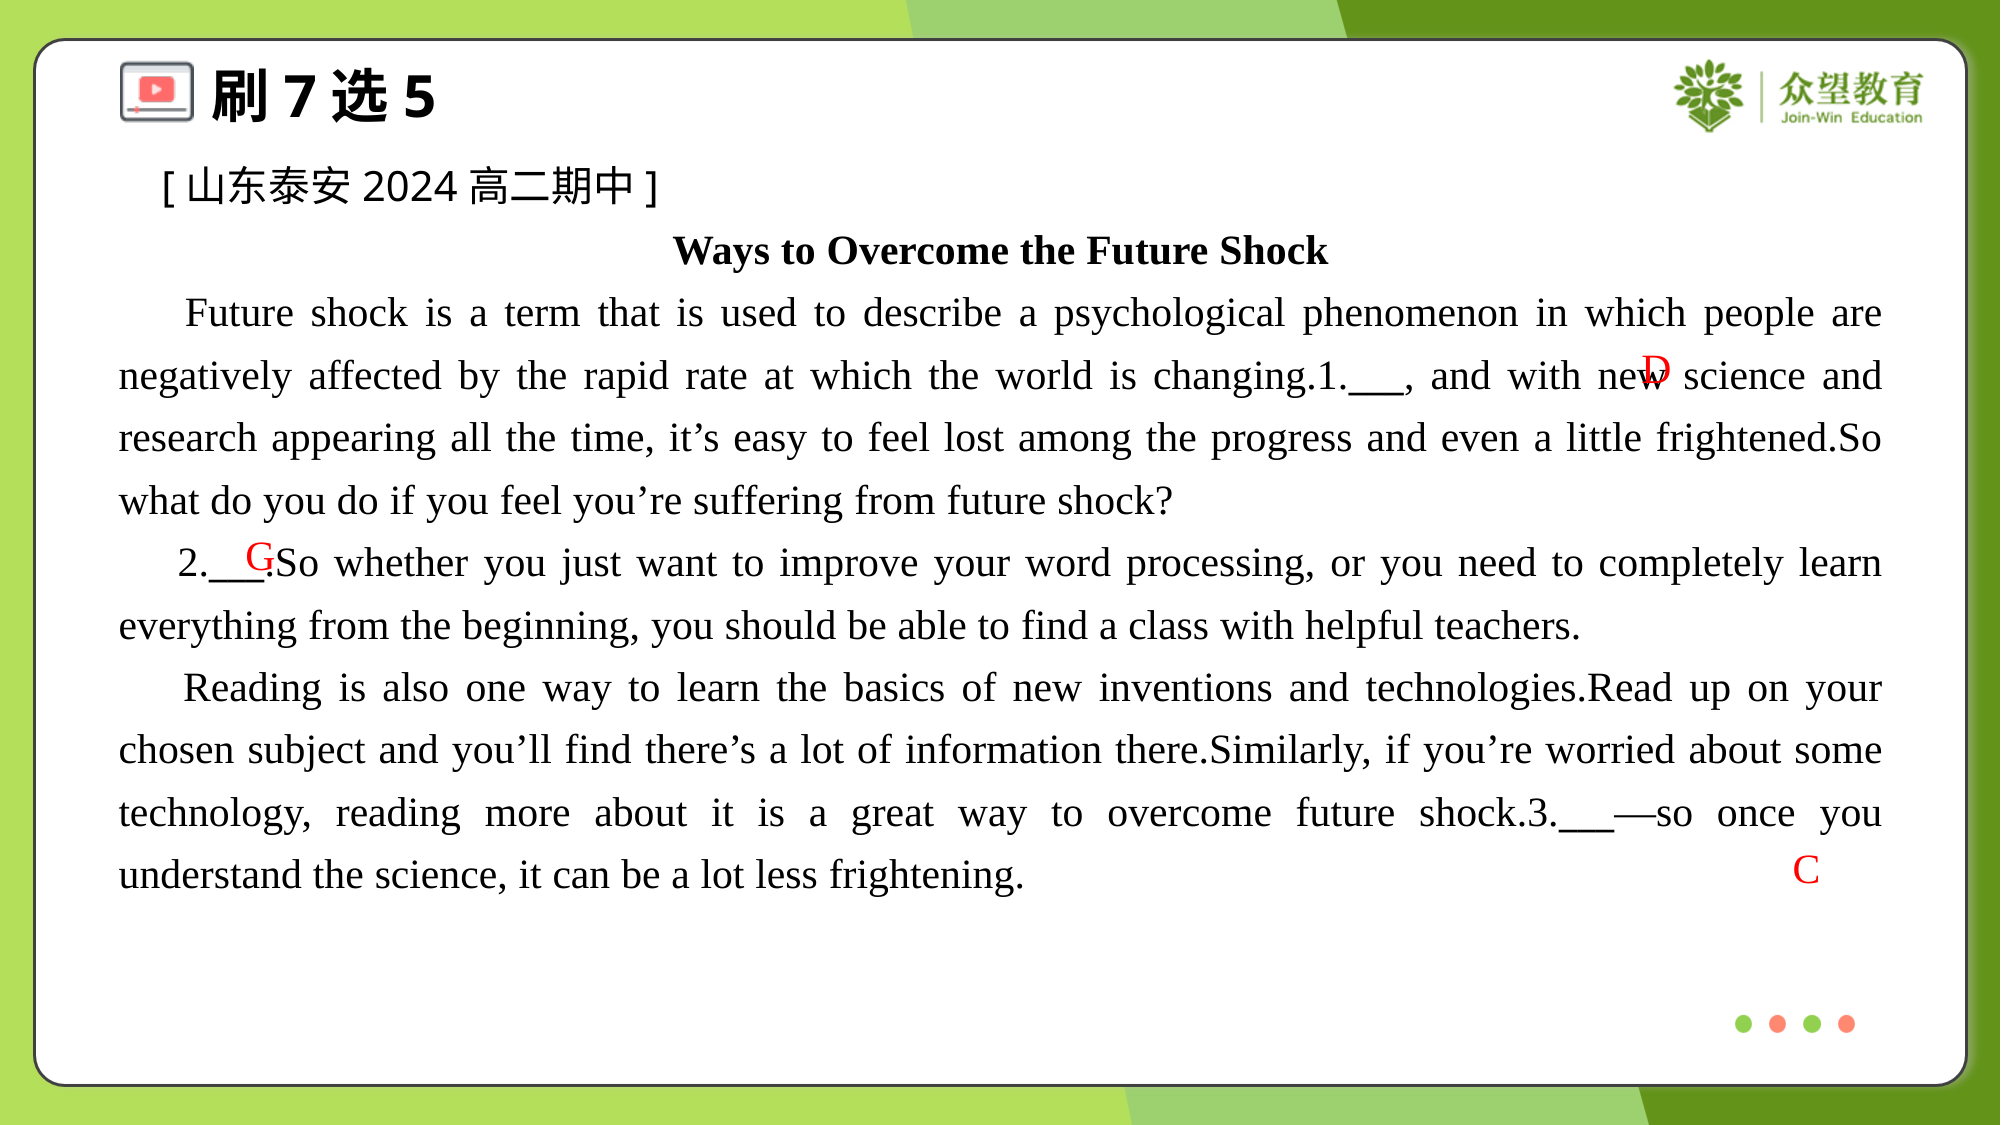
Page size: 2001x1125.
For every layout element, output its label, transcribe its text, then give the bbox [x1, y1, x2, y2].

text_box D [1636, 328, 1677, 387]
picture [0, 0, 2000, 1125]
text_box [山东泰安2024高二期中] Ways to Overcome the Future Shock Future shock is a term that is used to describe a psychological phenomenon in which people are negatively affected by the rapid rate at which the world is changing.1.___, and with new science and research appearing all the time, it’s easy to feel lost among the progress and even a little frightened.So what do you do if you feel you’re suffering from future shock? 2.___.So whether you just want to improve your word processing, or you need to completely learn everything from the beginning, you should be able to find a class with helpful teachers. Reading is also one way to learn the basics of new inventions and technologies.Read up on your chosen subject and you’ll find there’s a lot of information there.Similarly, if you’re worried about some technology, reading more about it is a great way to overcome future shock.3.___—so once you understand the science, it can be a lot less frightening. [118, 147, 1883, 961]
text_box C [1788, 828, 1826, 887]
text_box G [240, 516, 281, 574]
